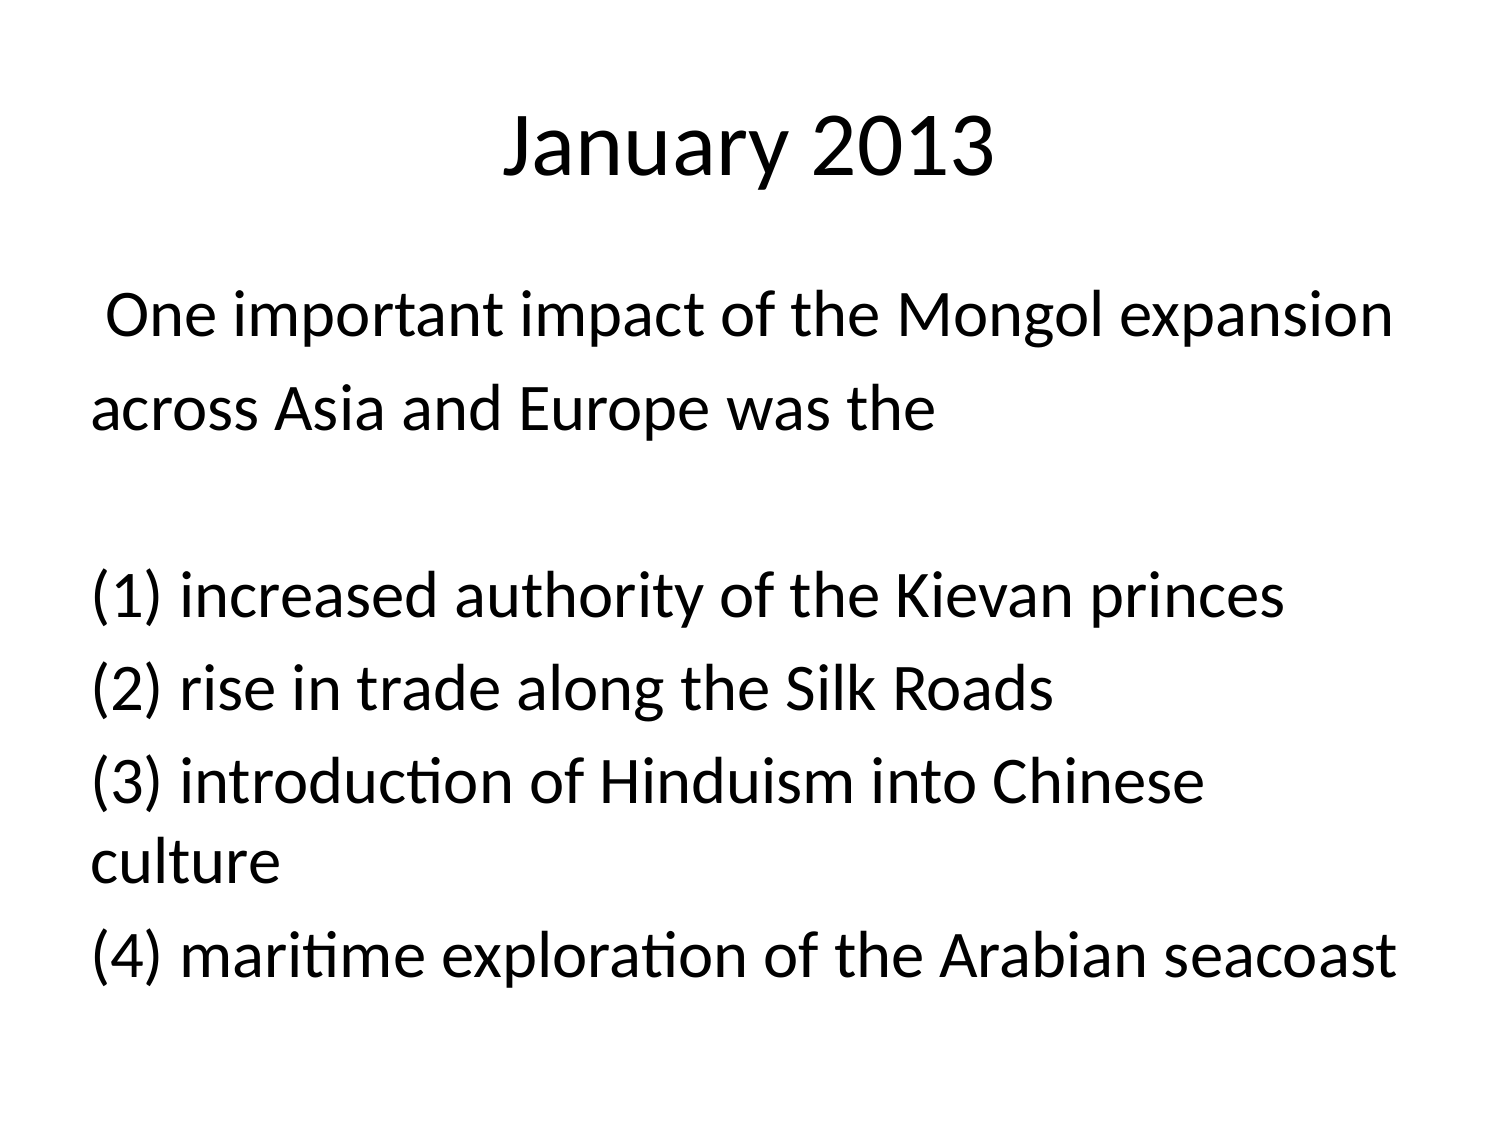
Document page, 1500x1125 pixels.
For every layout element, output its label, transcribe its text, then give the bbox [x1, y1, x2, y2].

title January 2013 [75, 45, 1425, 233]
list One important impact of the Mongol expansion across Asia and Europe was the (1) increased authority of the Kievan princes (2) rise in trade along the Silk Roads (3) introduction of Hinduism into Chinese culture (4) maritime exploration of the Arabian seacoast [75, 262, 1425, 1005]
